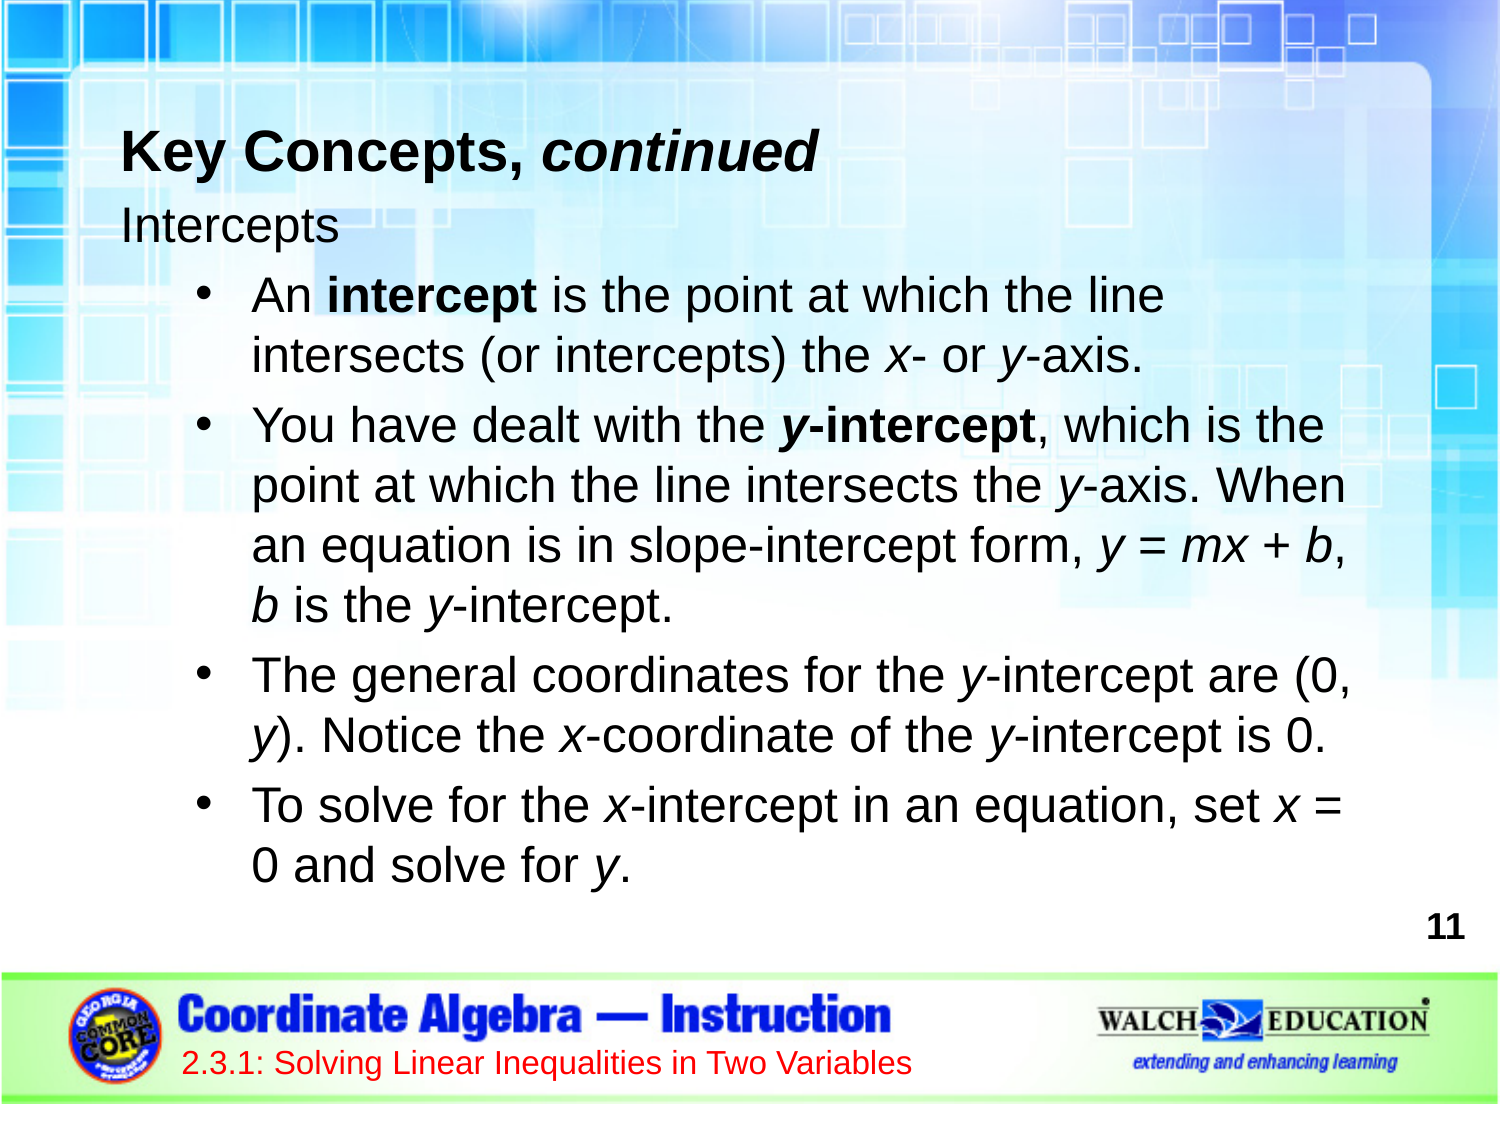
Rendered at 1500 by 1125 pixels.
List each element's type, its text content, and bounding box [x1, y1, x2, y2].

picture [1, 0, 1500, 1104]
slide_number 11 [1361, 901, 1481, 949]
list 2.3.1: Solving Linear Inequalities in Two Variables [166, 1033, 1074, 1078]
subtitle Key Concepts, continued Intercepts An intercept is the point at which the line intersects (or intercepts) the x- or y-axis. You have dealt with the y-intercept, which is the point at which the line intersects the y-axis. When an equation is in slope-intercept form, y = mx + b, b is the y-intercept. The general coordinates for the y-intercept are (0, y). Notice the x-coordinate of the y-intercept is 0. To solve for the x-intercept in an equation, set x = 0 and solve for y. [105, 105, 1394, 925]
